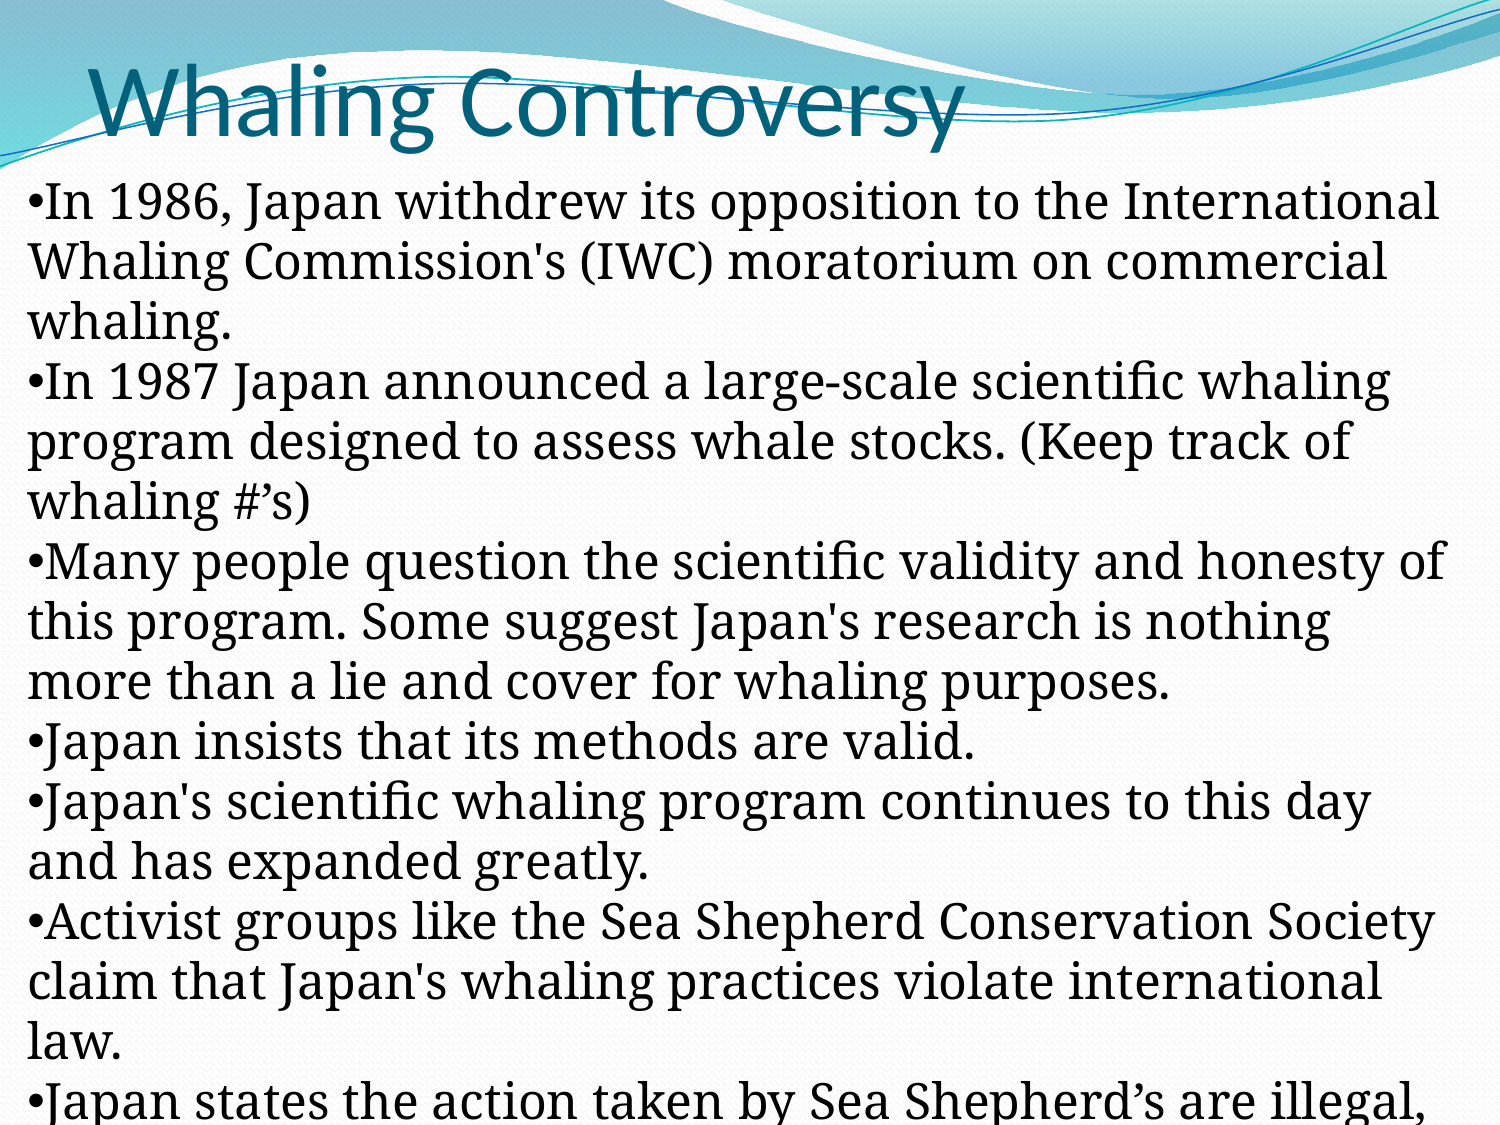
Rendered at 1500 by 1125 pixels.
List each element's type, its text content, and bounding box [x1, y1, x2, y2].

text_box In 1986, Japan withdrew its opposition to the International Whaling Commission's (IWC) moratorium on commercial whaling. In 1987 Japan announced a large-scale scientific whaling program designed to assess whale stocks. (Keep track of whaling #’s) Many people question the scientific validity and honesty of this program. Some suggest Japan's research is nothing more than a lie and cover for whaling purposes. Japan insists that its methods are valid. Japan's scientific whaling program continues to this day and has expanded greatly. Activist groups like the Sea Shepherd Conservation Society claim that Japan's whaling practices violate international law. Japan states the action taken by Sea Shepherd’s are illegal, and is a form of eco-terrorism. [12, 162, 1463, 1125]
title Whaling Controversy [87, 12, 1438, 158]
